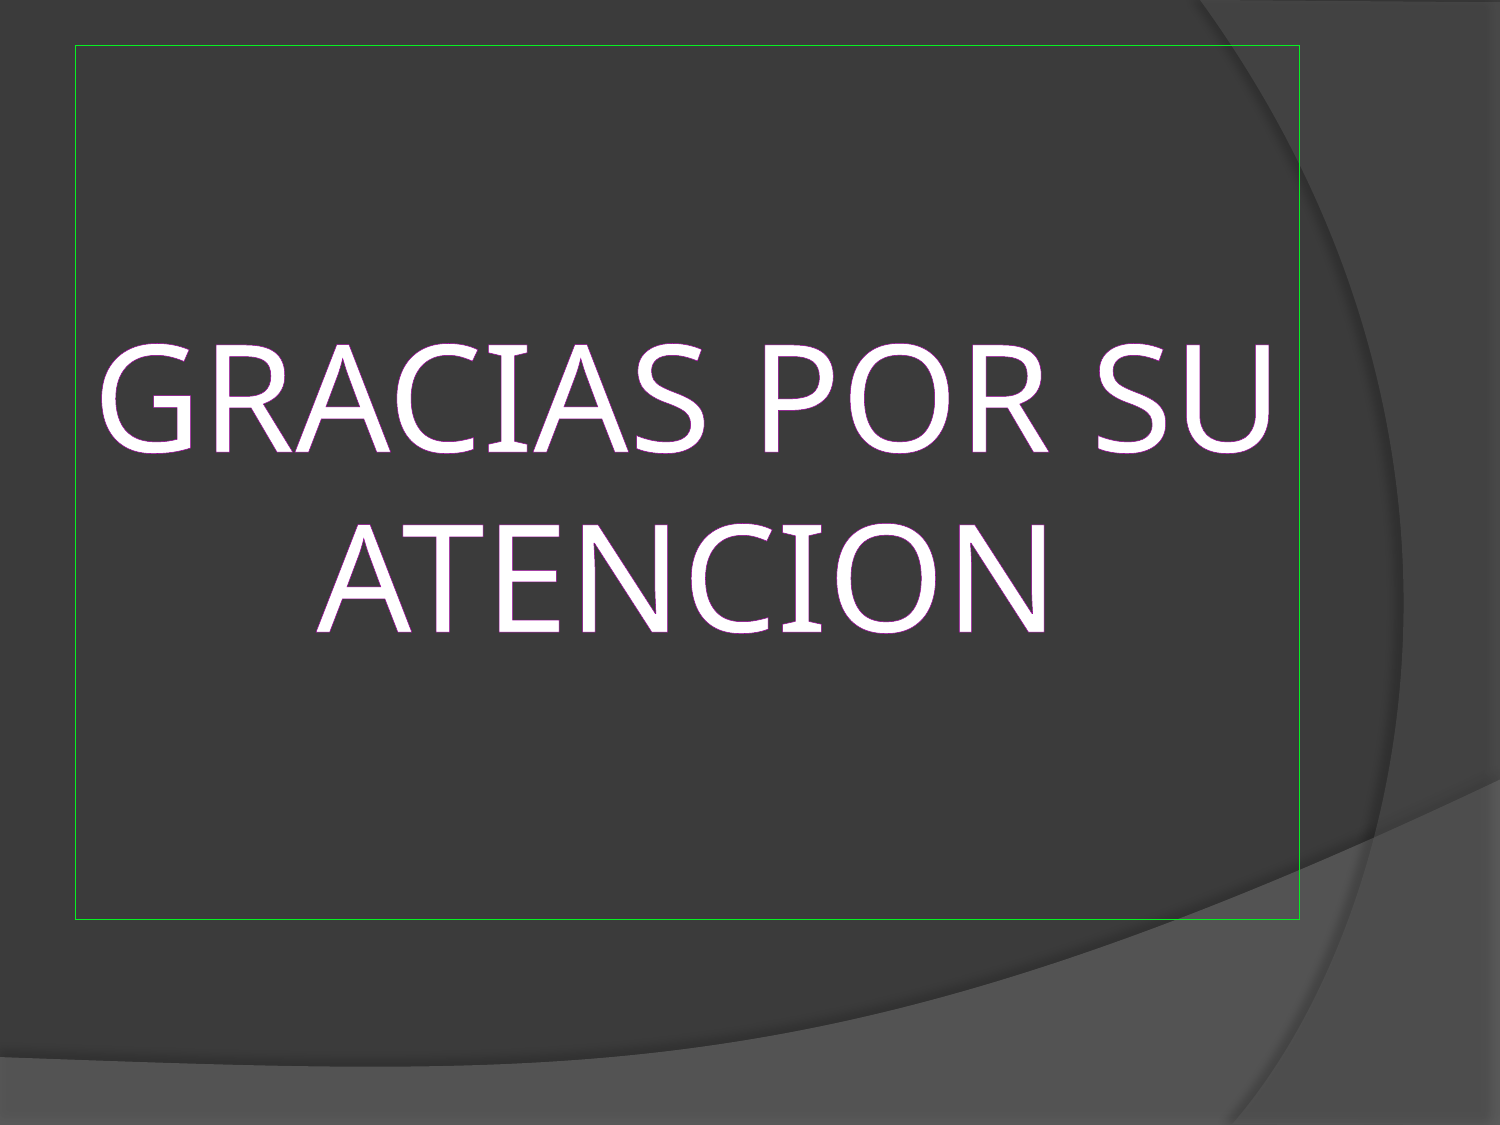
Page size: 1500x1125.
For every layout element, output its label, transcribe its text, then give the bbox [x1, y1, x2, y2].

title GRACIAS POR SU ATENCION [75, 45, 1300, 920]
